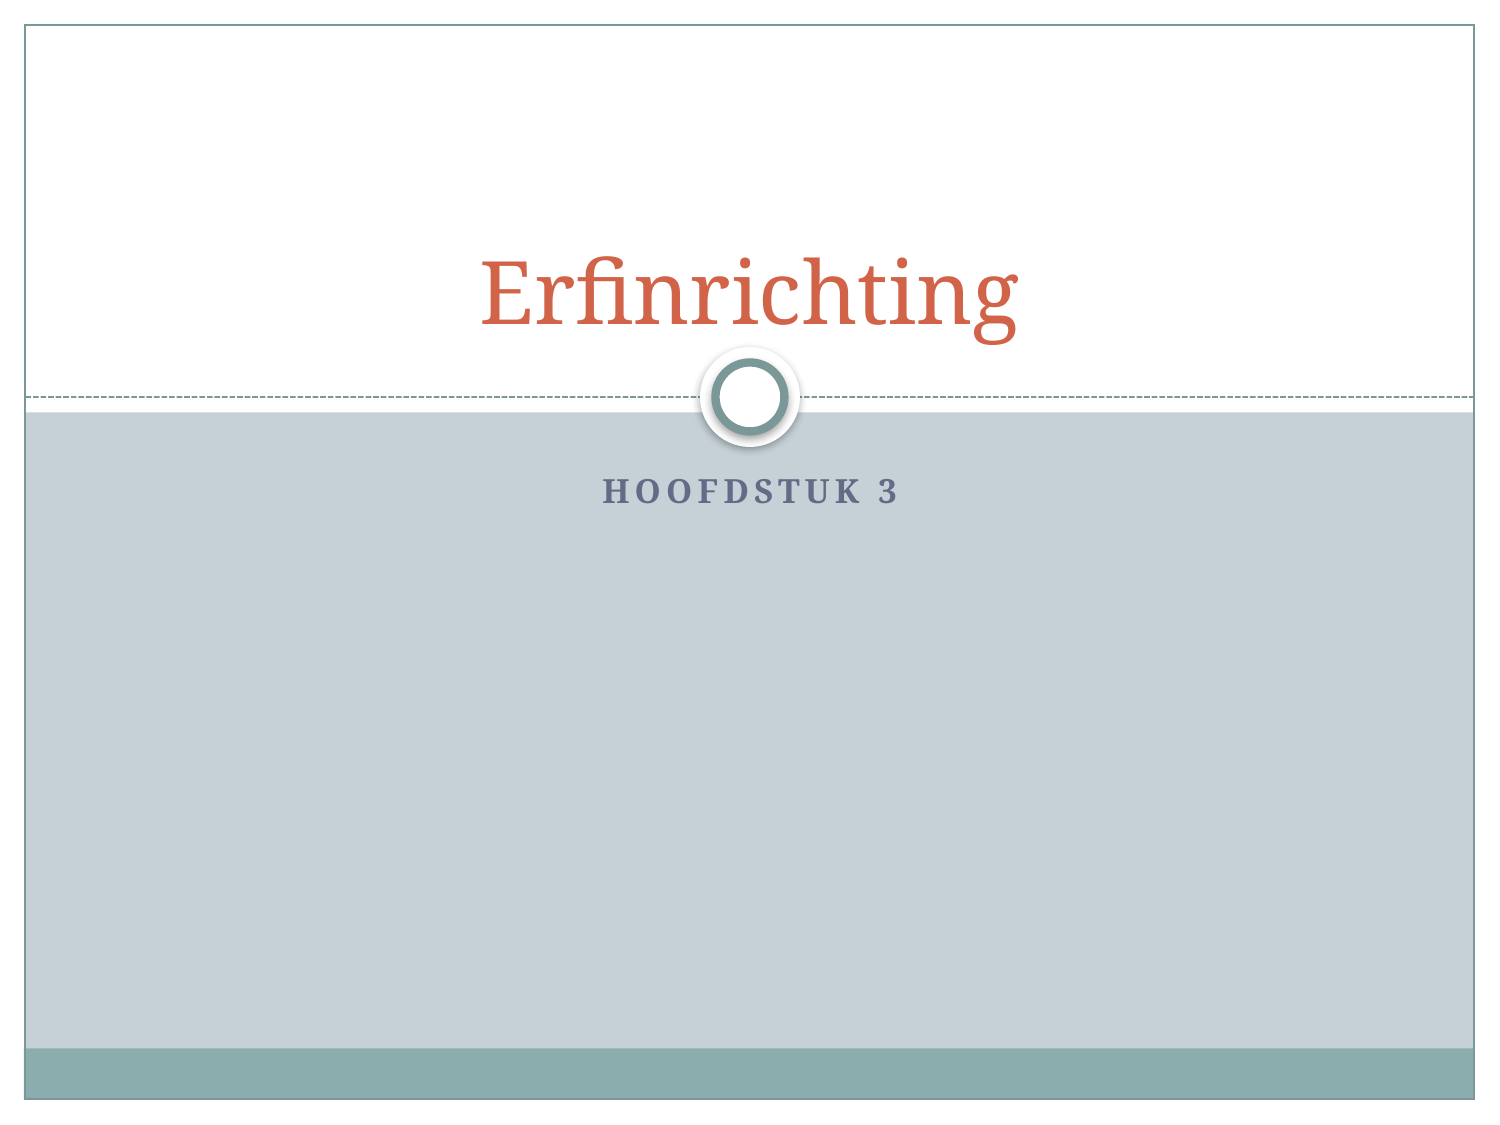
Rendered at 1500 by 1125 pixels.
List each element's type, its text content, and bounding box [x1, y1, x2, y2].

title Erfinrichting [112, 62, 1388, 350]
subtitle Hoofdstuk 3 [225, 462, 1275, 750]
